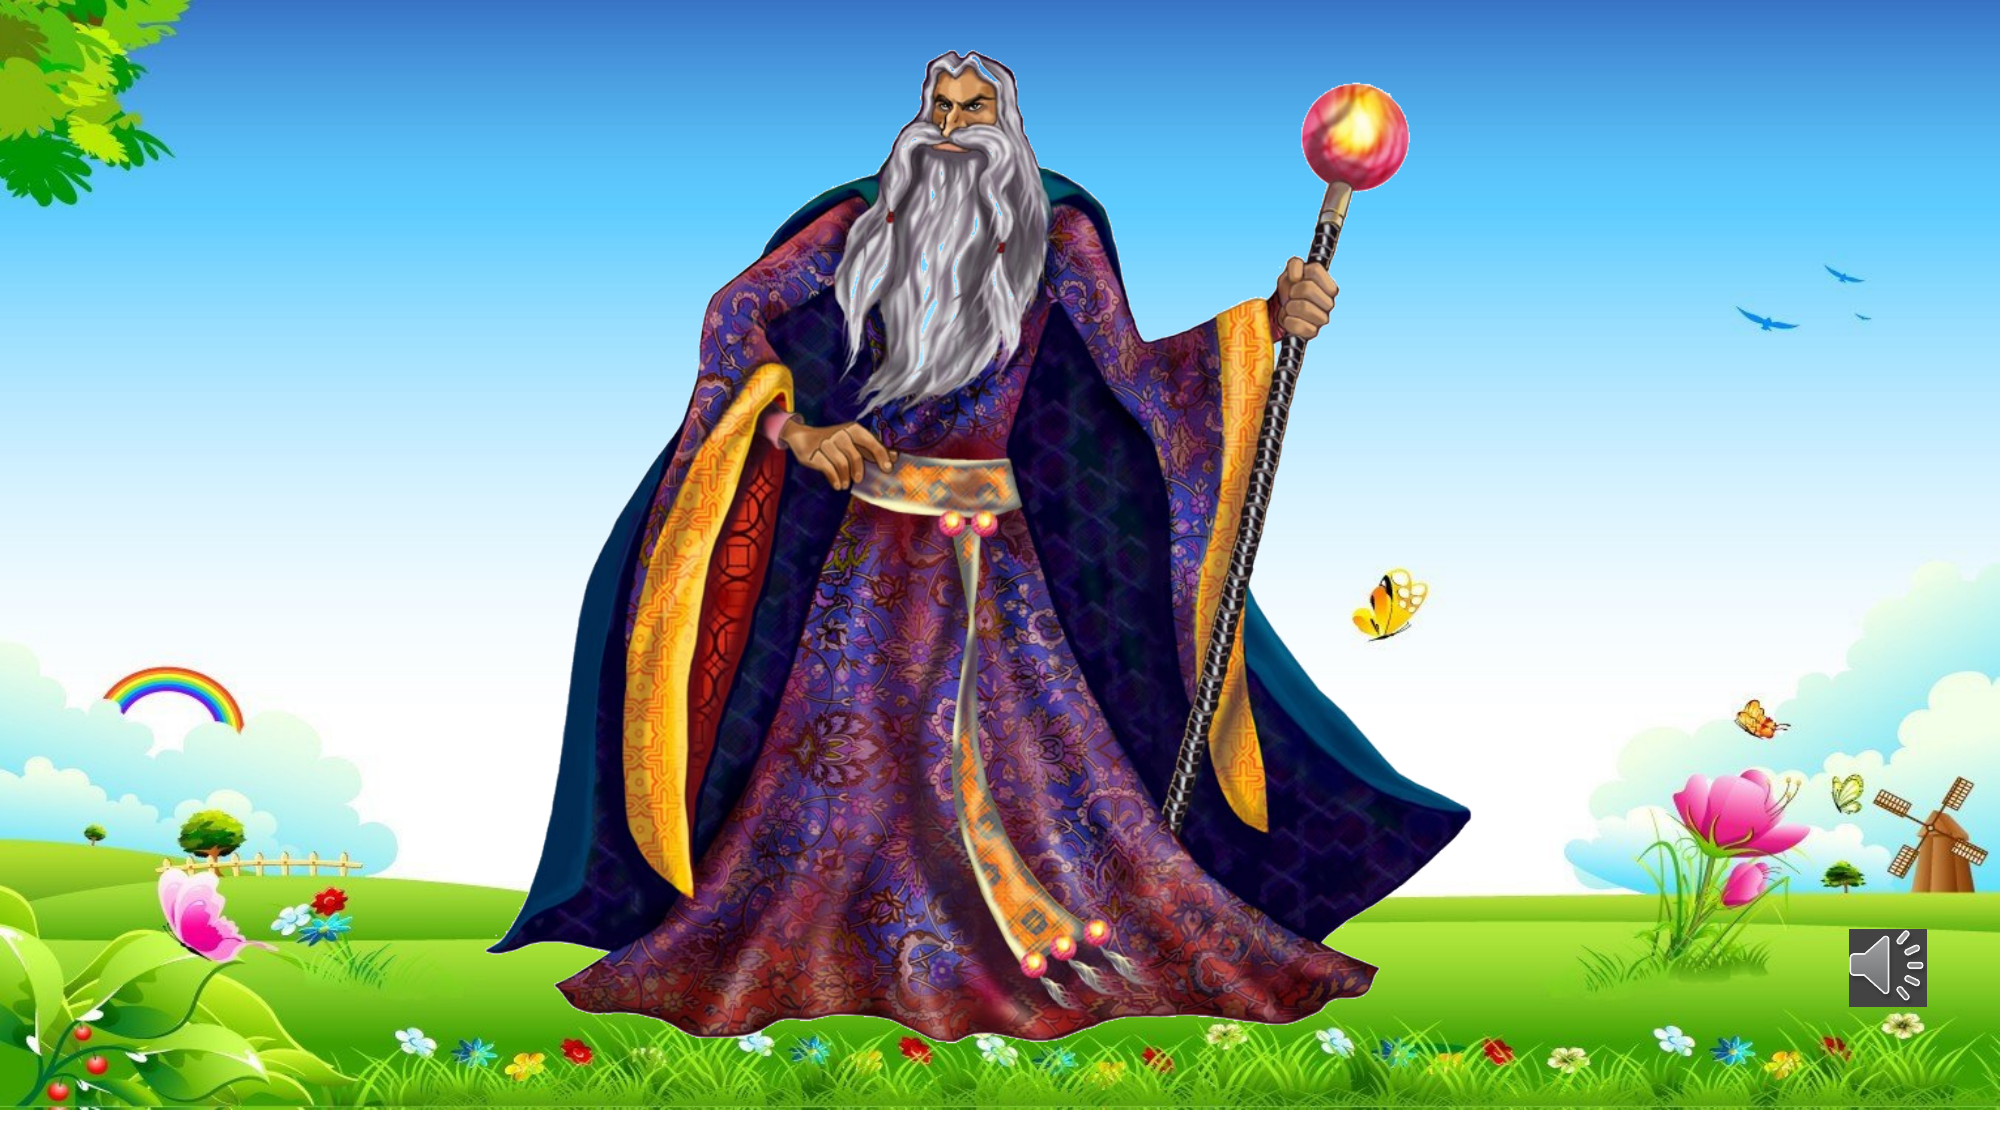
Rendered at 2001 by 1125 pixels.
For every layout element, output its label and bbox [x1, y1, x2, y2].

list [0, 0, 2000, 1110]
picture [1848, 927, 1929, 1008]
picture [463, 15, 1508, 1059]
